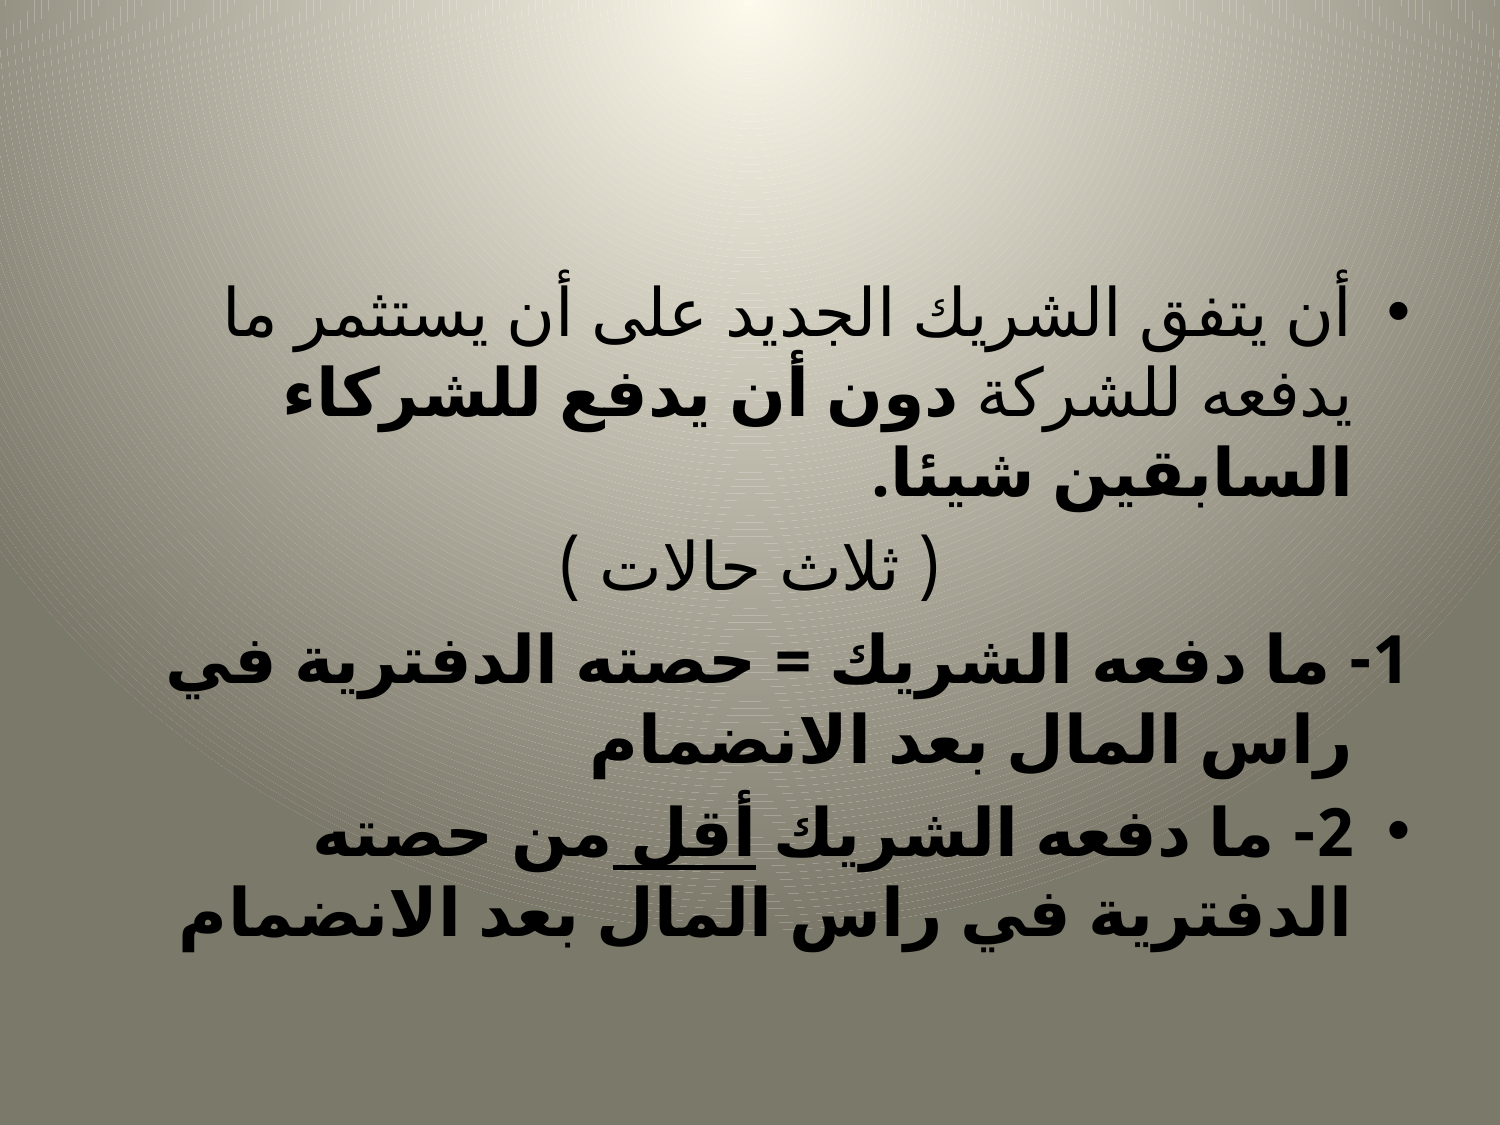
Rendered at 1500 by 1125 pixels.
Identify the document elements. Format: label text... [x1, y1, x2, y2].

list أن يتفق الشريك الجديد على أن يستثمر ما يدفعه للشركة دون أن يدفع للشركاء السابقين شيئا. ( ثلاث حالات ) 1- ما دفعه الشريك = حصته الدفترية في راس المال بعد الانضمام 2- ما دفعه الشريك أقل من حصته الدفترية في راس المال بعد الانضمام [75, 262, 1425, 1005]
